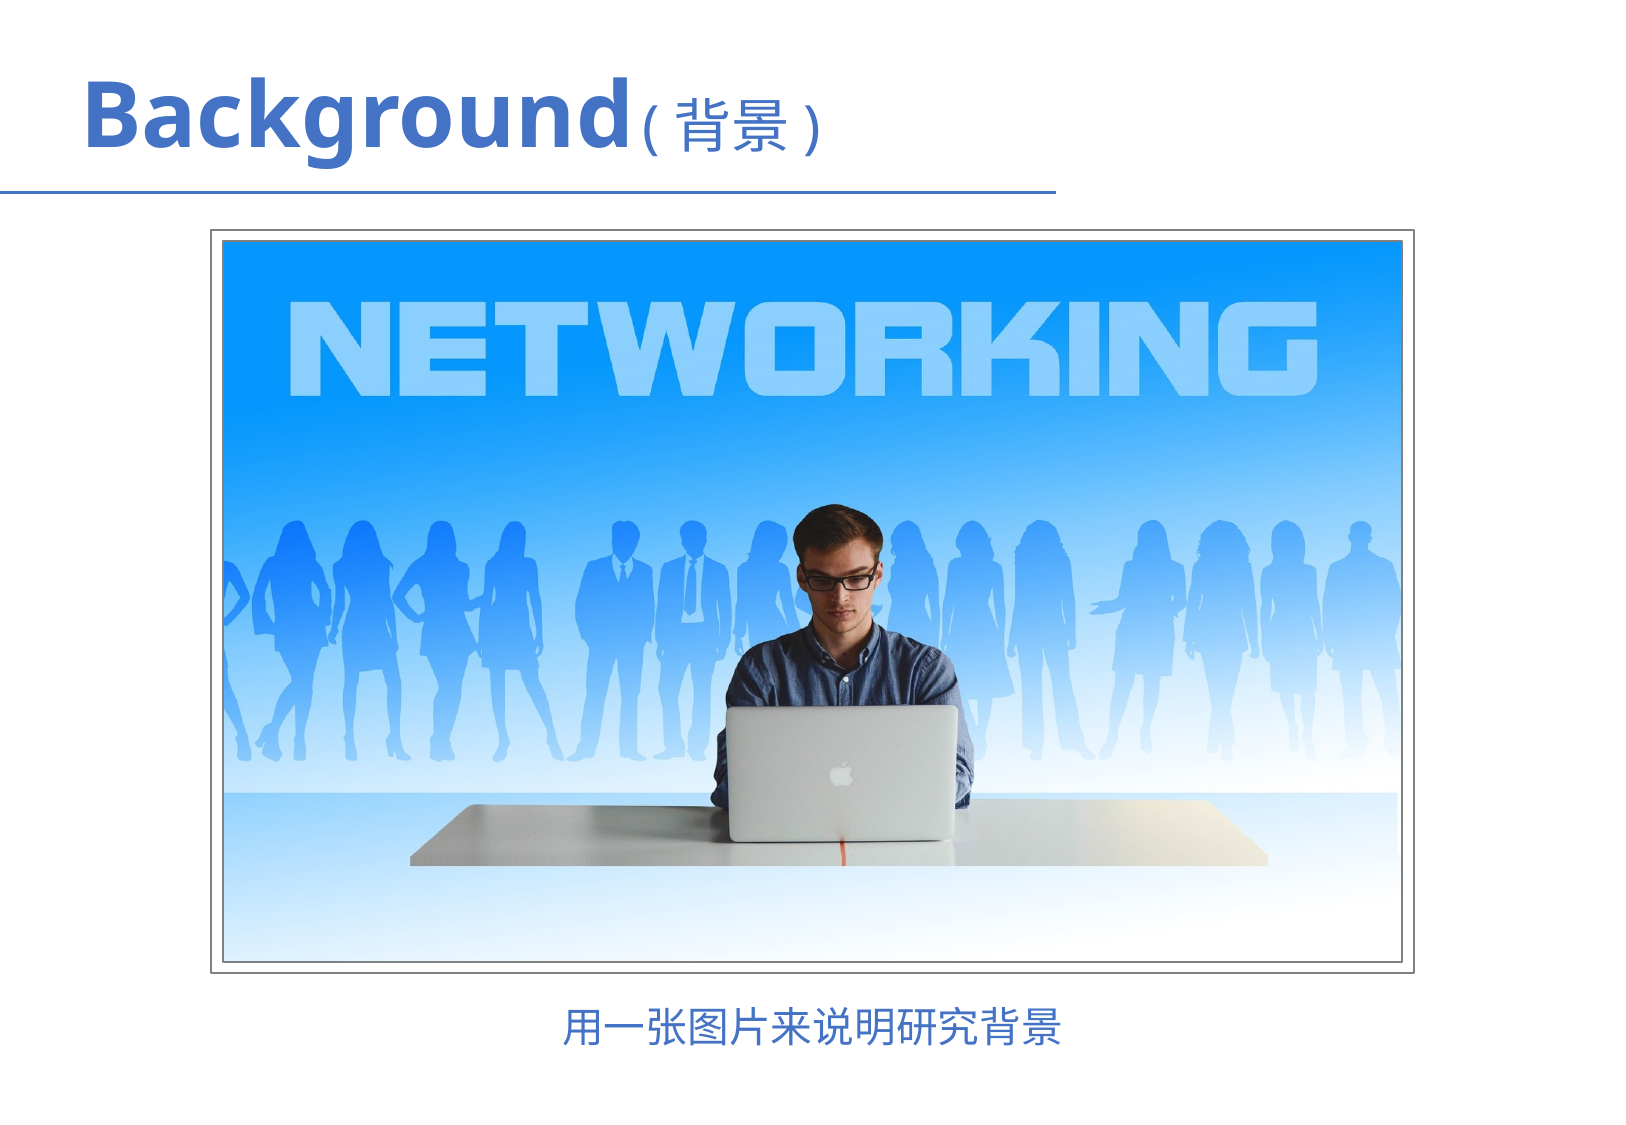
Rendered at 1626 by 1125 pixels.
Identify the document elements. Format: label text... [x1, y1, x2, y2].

text_box 用一张图片来说明研究背景 [396, 993, 1229, 1059]
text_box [210, 229, 1415, 974]
list Background (背景) [64, 48, 1371, 156]
